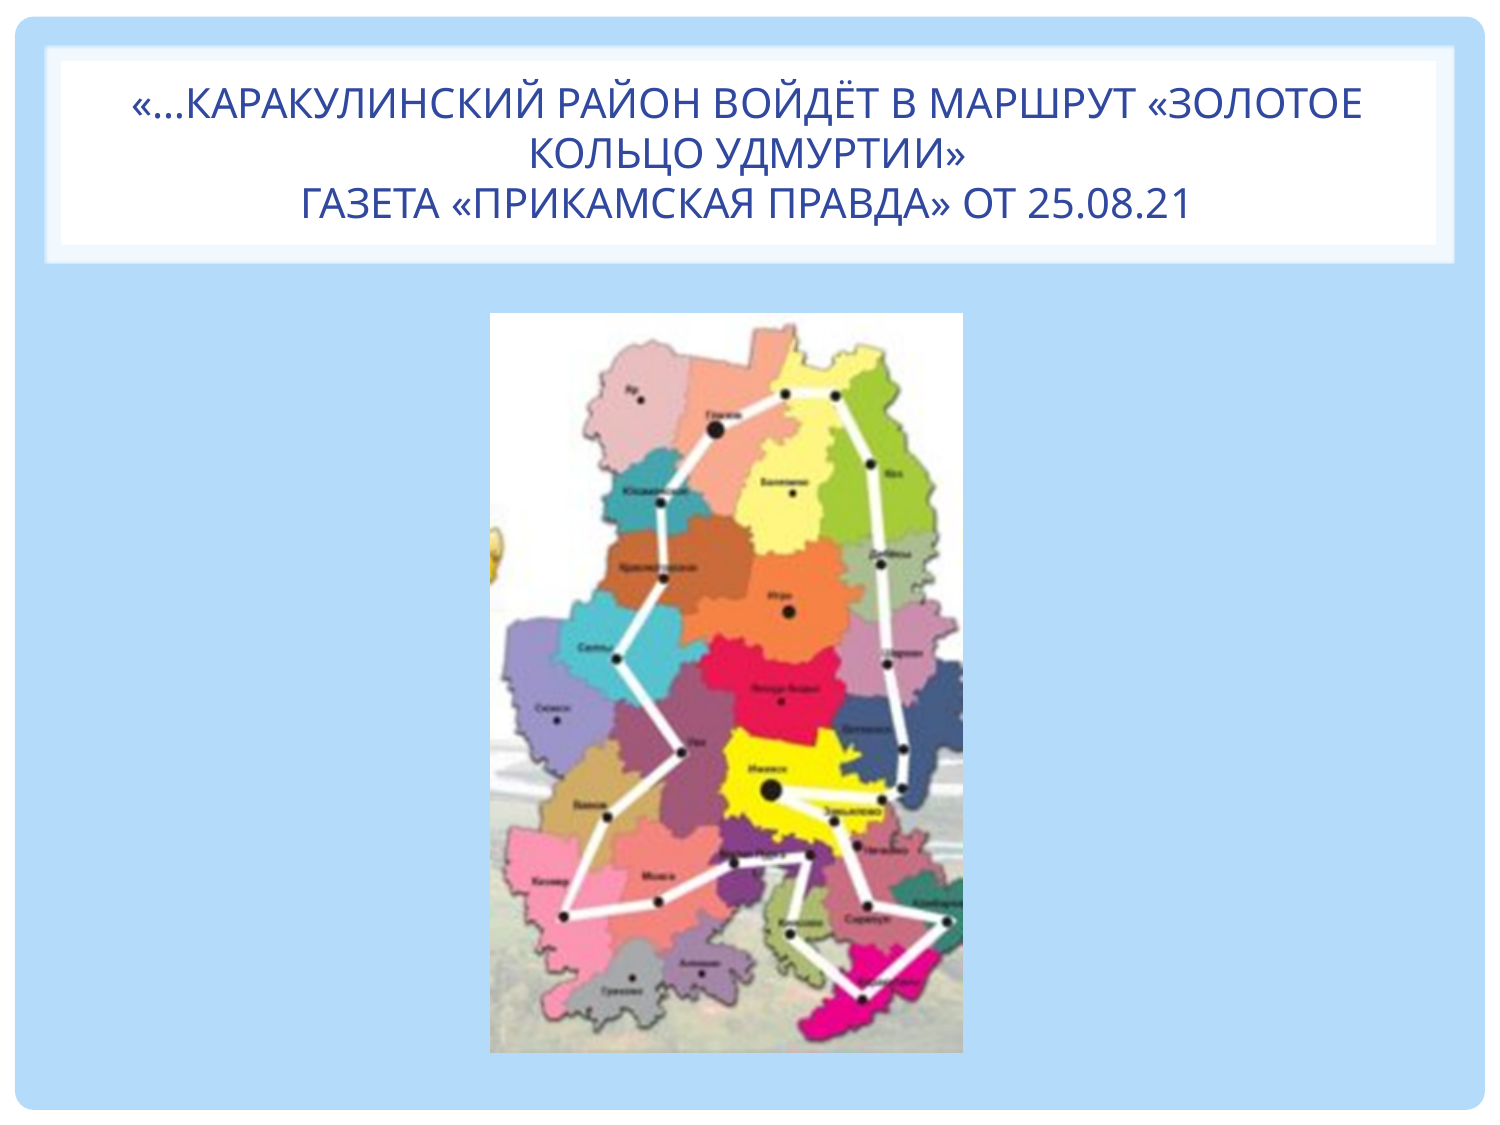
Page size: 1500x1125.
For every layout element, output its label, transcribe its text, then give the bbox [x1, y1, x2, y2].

title «…Каракулинский район войдёт в маршрут «Золотое кольцо Удмуртии» газета «Прикамская правда» от 25.08.21 [69, 66, 1425, 238]
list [489, 313, 963, 1053]
